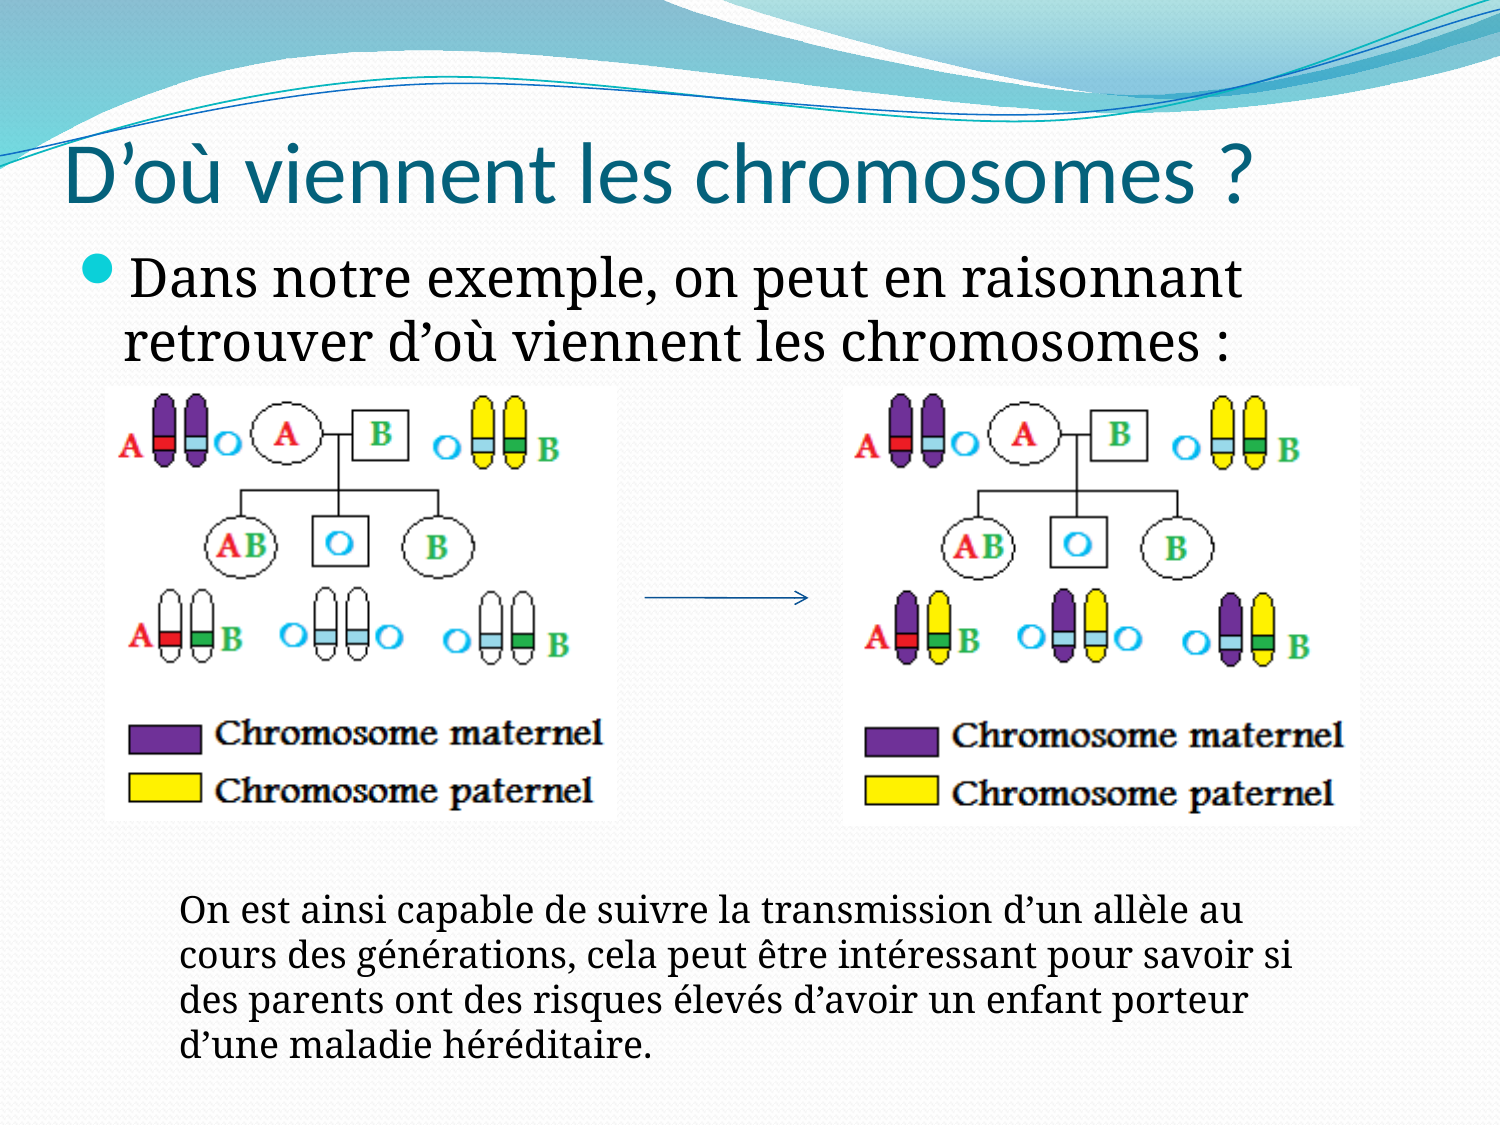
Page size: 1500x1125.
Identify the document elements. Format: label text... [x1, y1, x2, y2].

title D’où viennent les chromosomes ? [63, 33, 1414, 221]
list Dans notre exemple, on peut en raisonnant retrouver d’où viennent les chromosomes : [63, 235, 1414, 956]
text_box On est ainsi capable de suivre la transmission d’un allèle au cours des générations, cela peut être intéressant pour savoir si des parents ont des risques élevés d’avoir un enfant porteur d’une maladie héréditaire. [163, 878, 1348, 1074]
picture [843, 386, 1360, 827]
picture [105, 386, 617, 821]
